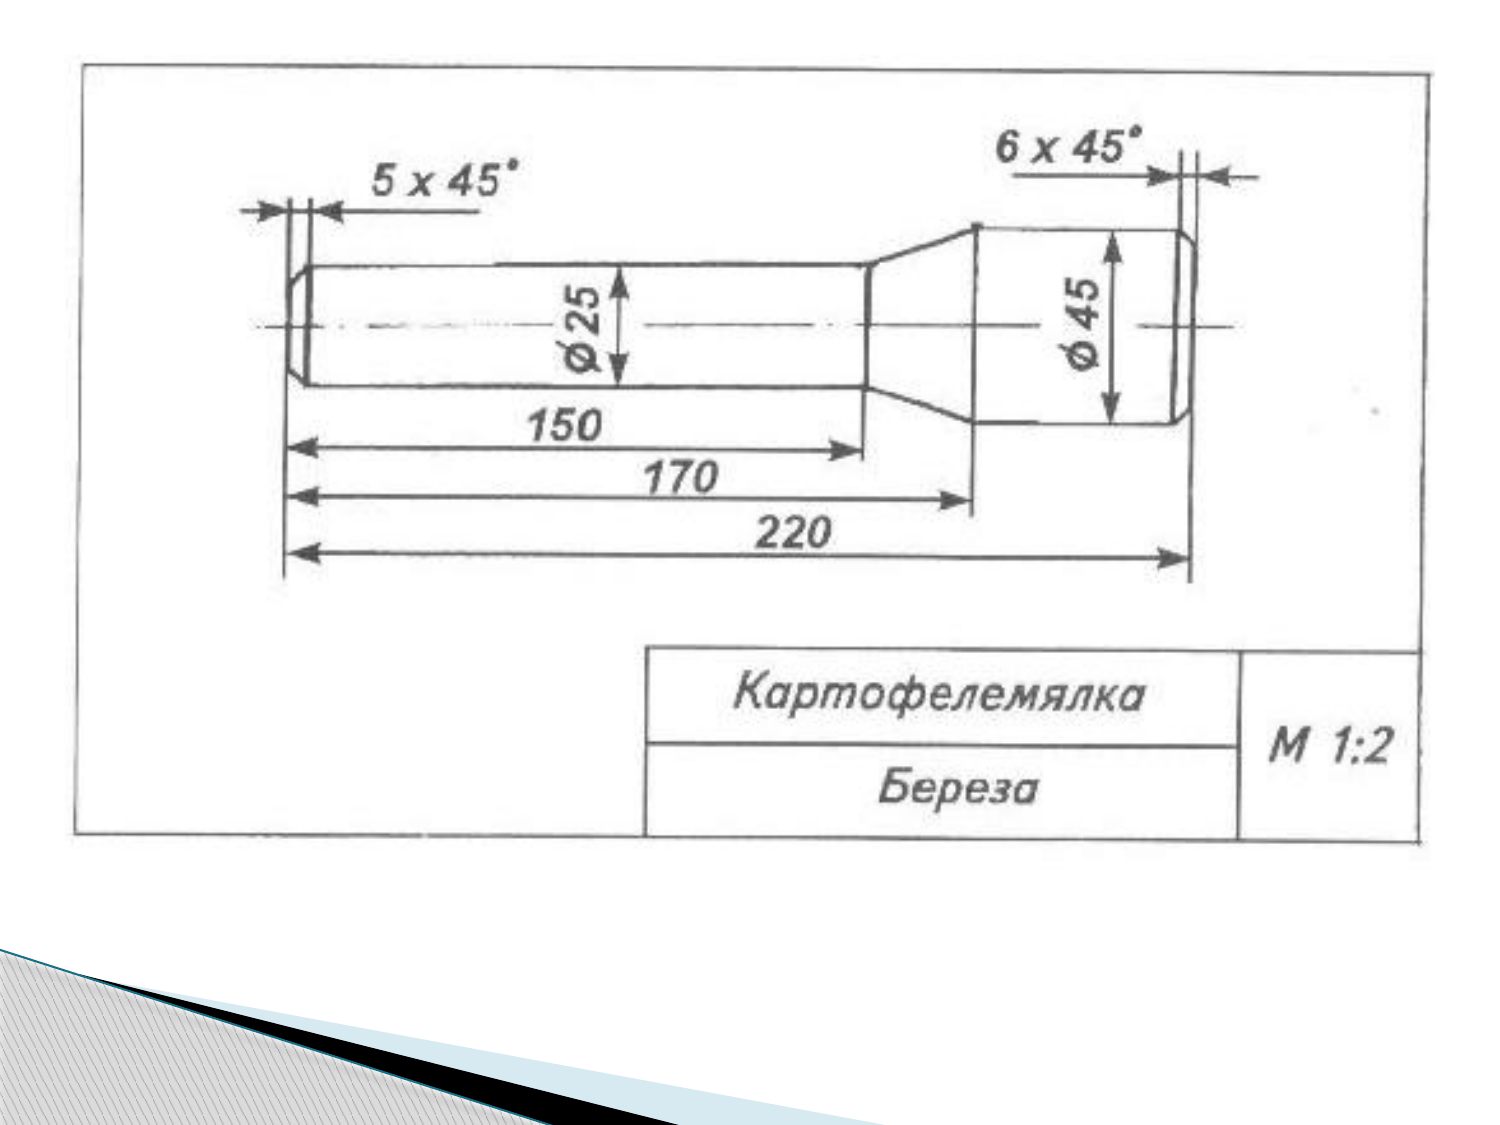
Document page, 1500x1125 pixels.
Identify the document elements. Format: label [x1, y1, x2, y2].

picture [64, 54, 1436, 870]
